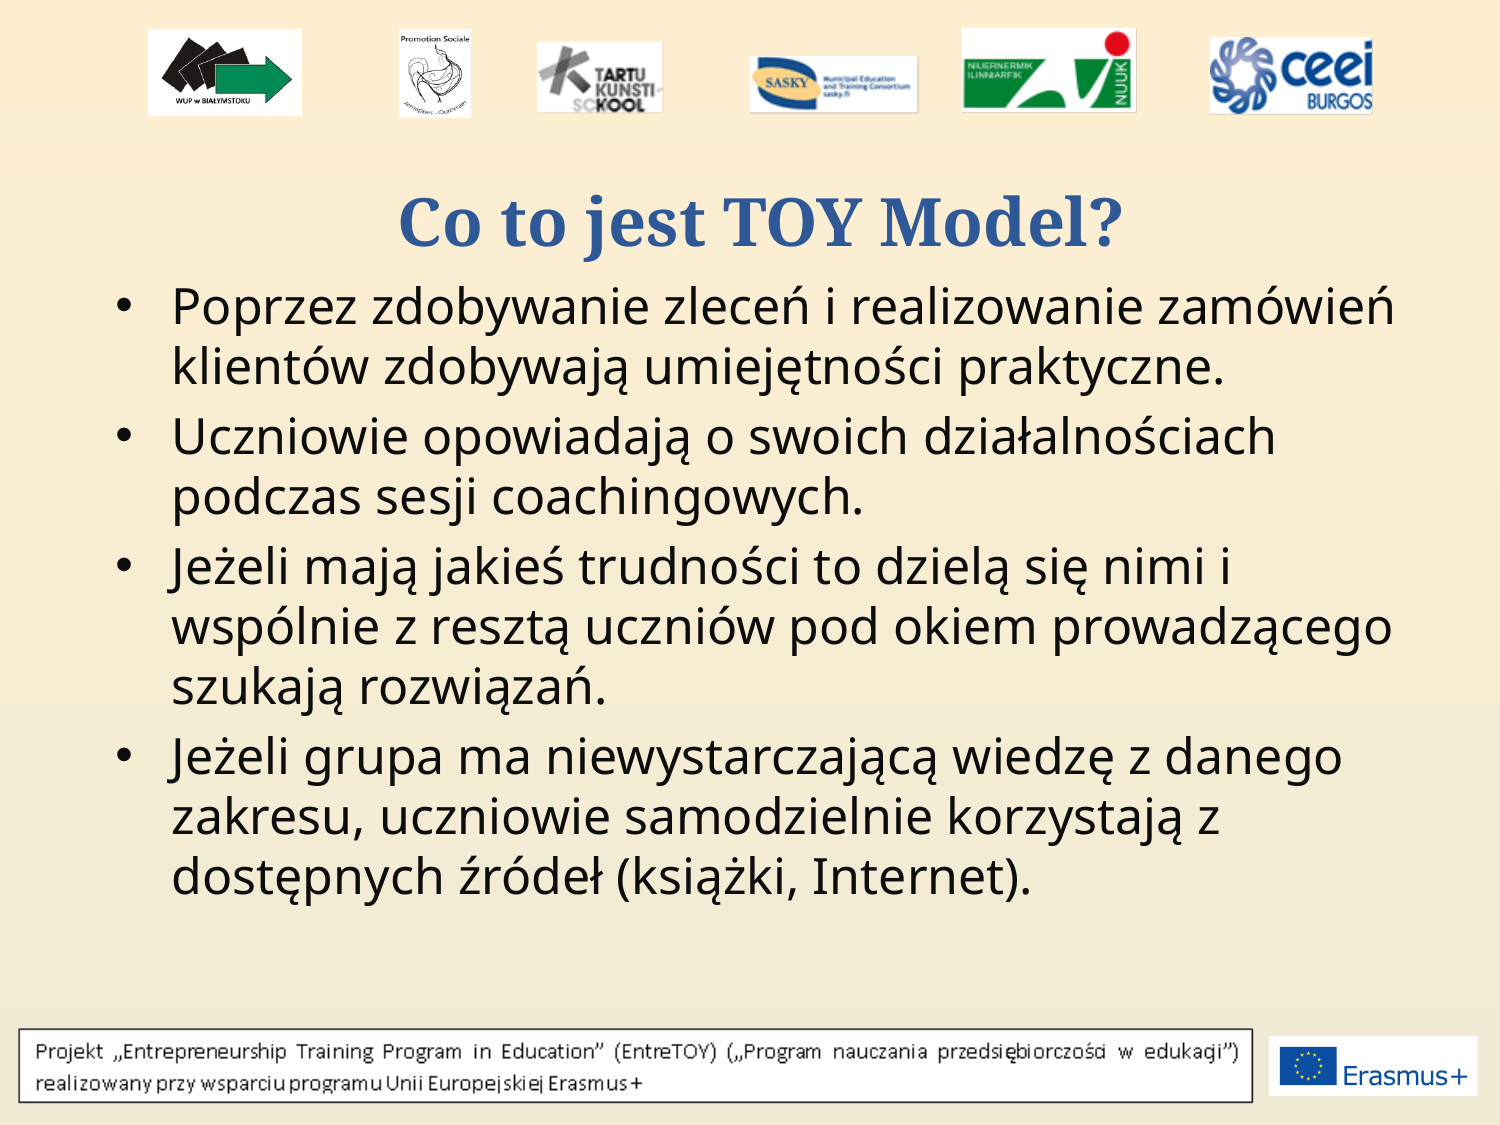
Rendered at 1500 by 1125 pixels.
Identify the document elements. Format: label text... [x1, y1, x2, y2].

list Poprzez zdobywanie zleceń i realizowanie zamówień klientów zdobywają umiejętności praktyczne. Uczniowie opowiadają o swoich działalnościach podczas sesji coachingowych. Jeżeli mają jakieś trudności to dzielą się nimi i wspólnie z resztą uczniów pod okiem prowadzącego szukają rozwiązań. Jeżeli grupa ma niewystarczającą wiedzę z danego zakresu, uczniowie samodzielnie korzystają z dostępnych źródeł (książki, Internet). [100, 267, 1425, 1005]
picture [750, 56, 921, 116]
title Co to jest TOY Model? [100, 137, 1424, 267]
picture [148, 29, 302, 116]
picture [399, 29, 471, 118]
picture [17, 1027, 1255, 1105]
picture [537, 42, 668, 118]
picture [962, 28, 1140, 116]
picture [1210, 37, 1374, 116]
